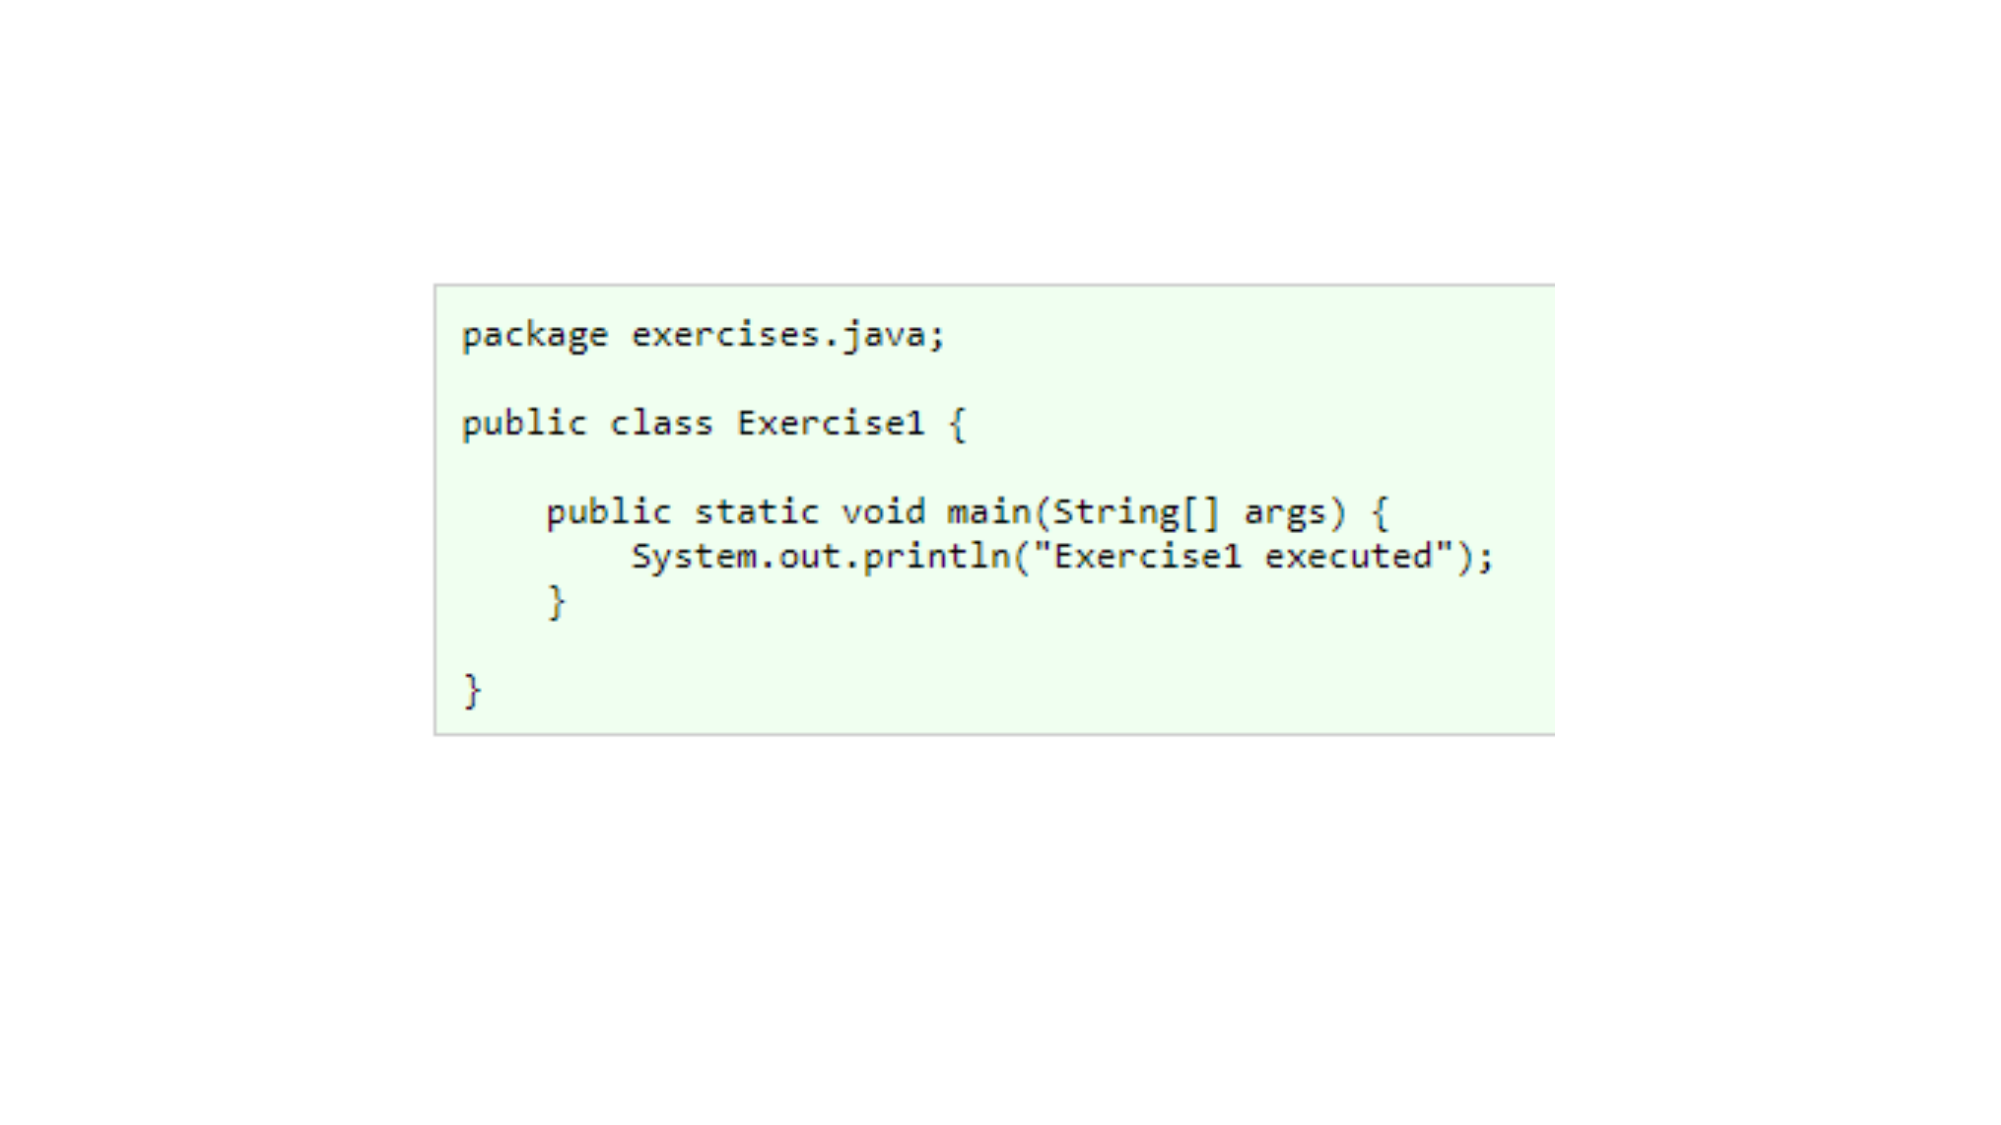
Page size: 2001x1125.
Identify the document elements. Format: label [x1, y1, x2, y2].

list [399, 252, 1555, 750]
